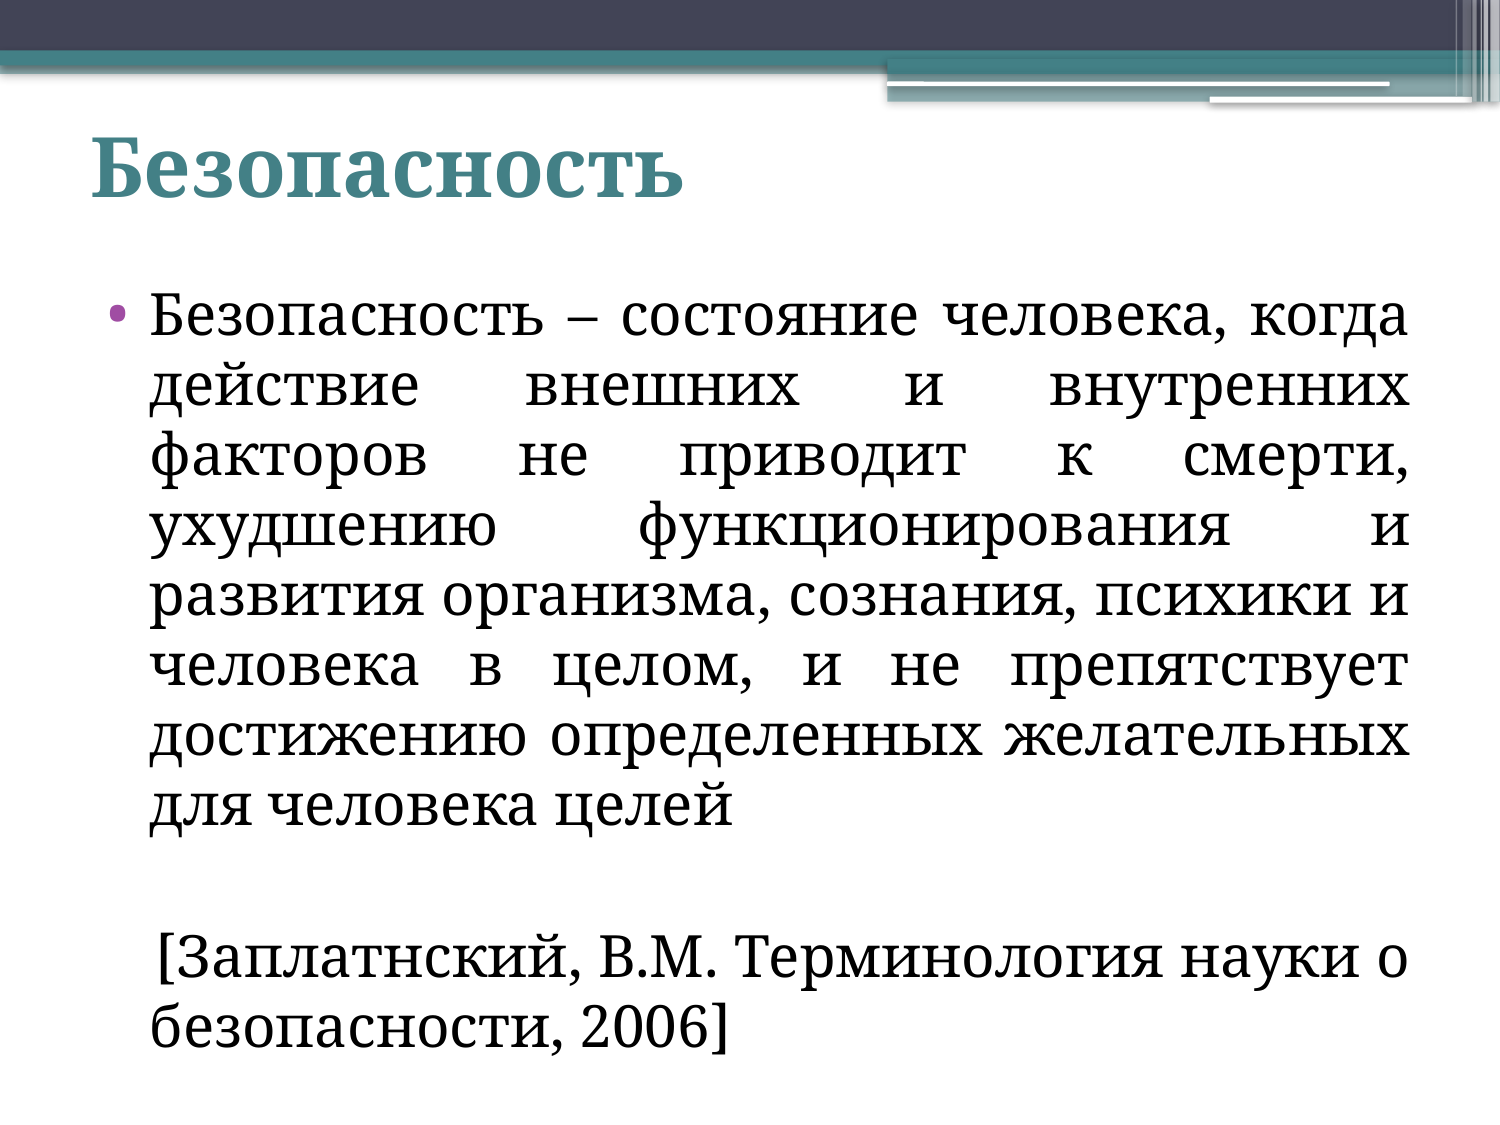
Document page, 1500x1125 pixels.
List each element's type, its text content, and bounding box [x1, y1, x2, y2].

title Безопасность [75, 105, 1425, 223]
list Безопасность – состояние человека, когда действие внешних и внутренних факторов не приводит к смерти, ухудшению функционирования и развития организма, сознания, психики и человека в целом, и не препятствует достижению определенных желательных для человека целей [Заплатнский, В.М. Терминология науки о безопасности, 2006] [75, 269, 1425, 1079]
